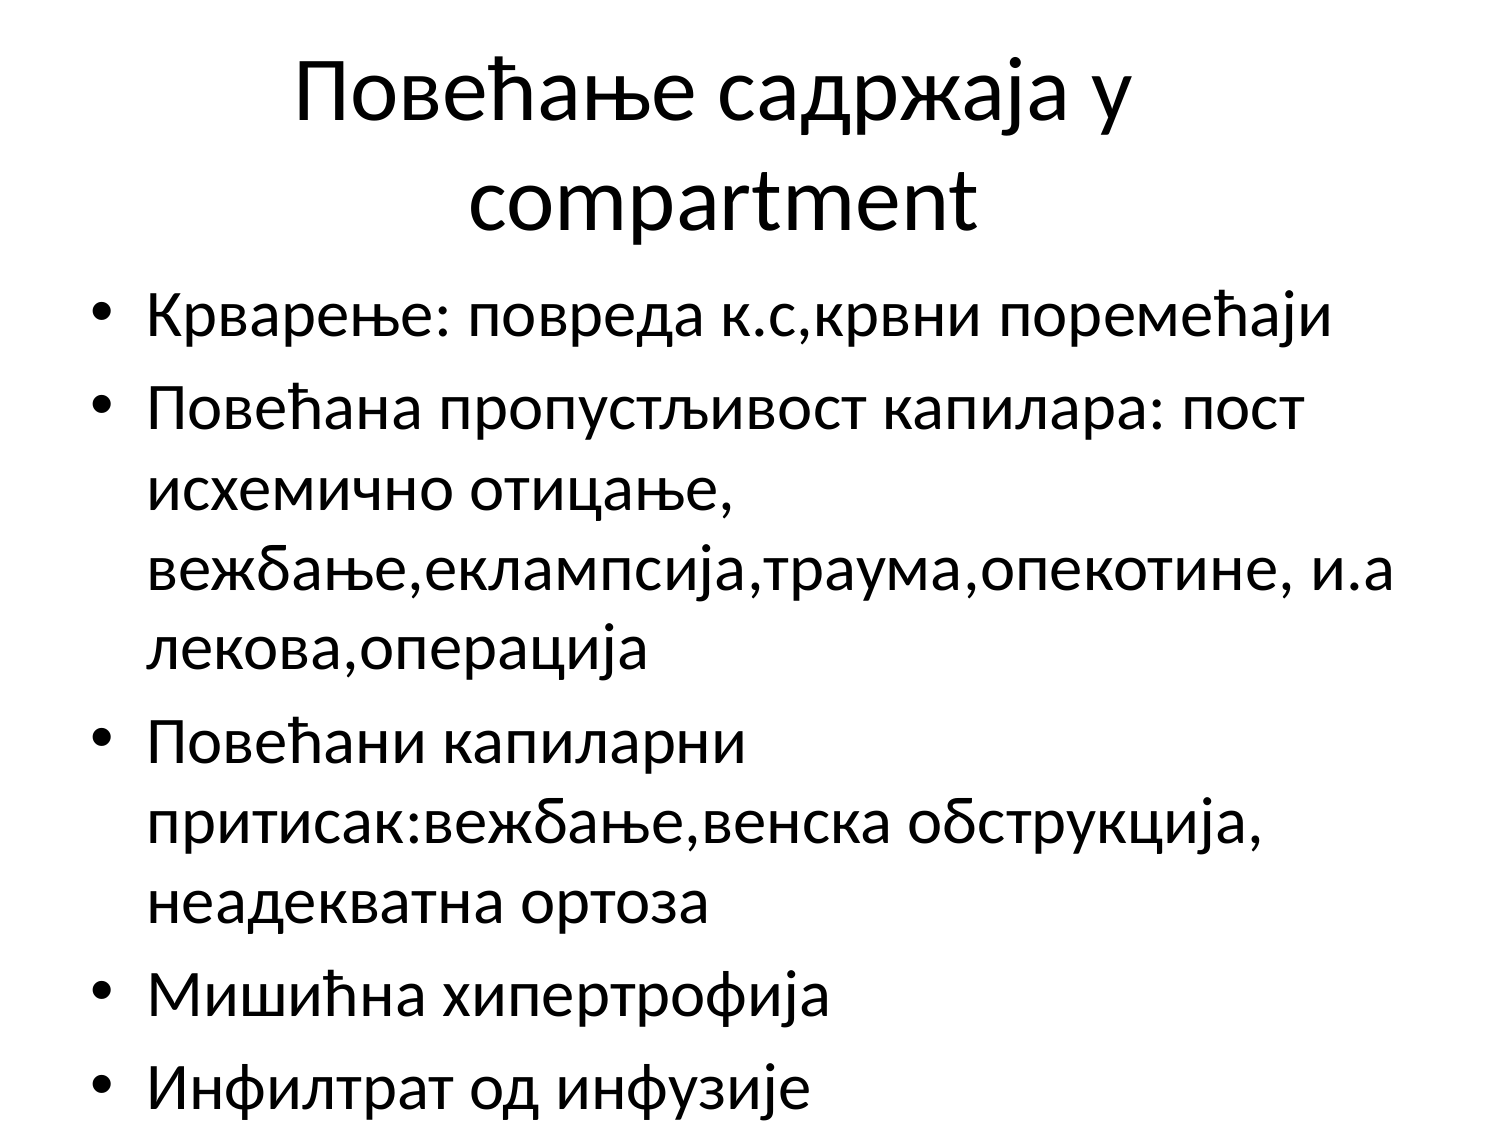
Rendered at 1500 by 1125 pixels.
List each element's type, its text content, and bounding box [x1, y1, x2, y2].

title Повећање садржаја у compartment [23, 45, 1425, 233]
list Крварење: повреда к.с,крвни поремећаји Повећана пропустљивост капилара: пост исхемично отицање, вежбање,еклампсија,траума,опекотине, и.а лекова,операција Повећани капиларни притисак:вежбање,венска обструкција, неадекватна ортоза Мишићна хипертрофија Инфилтрат од инфузије Нефротски СY [75, 262, 1477, 1005]
